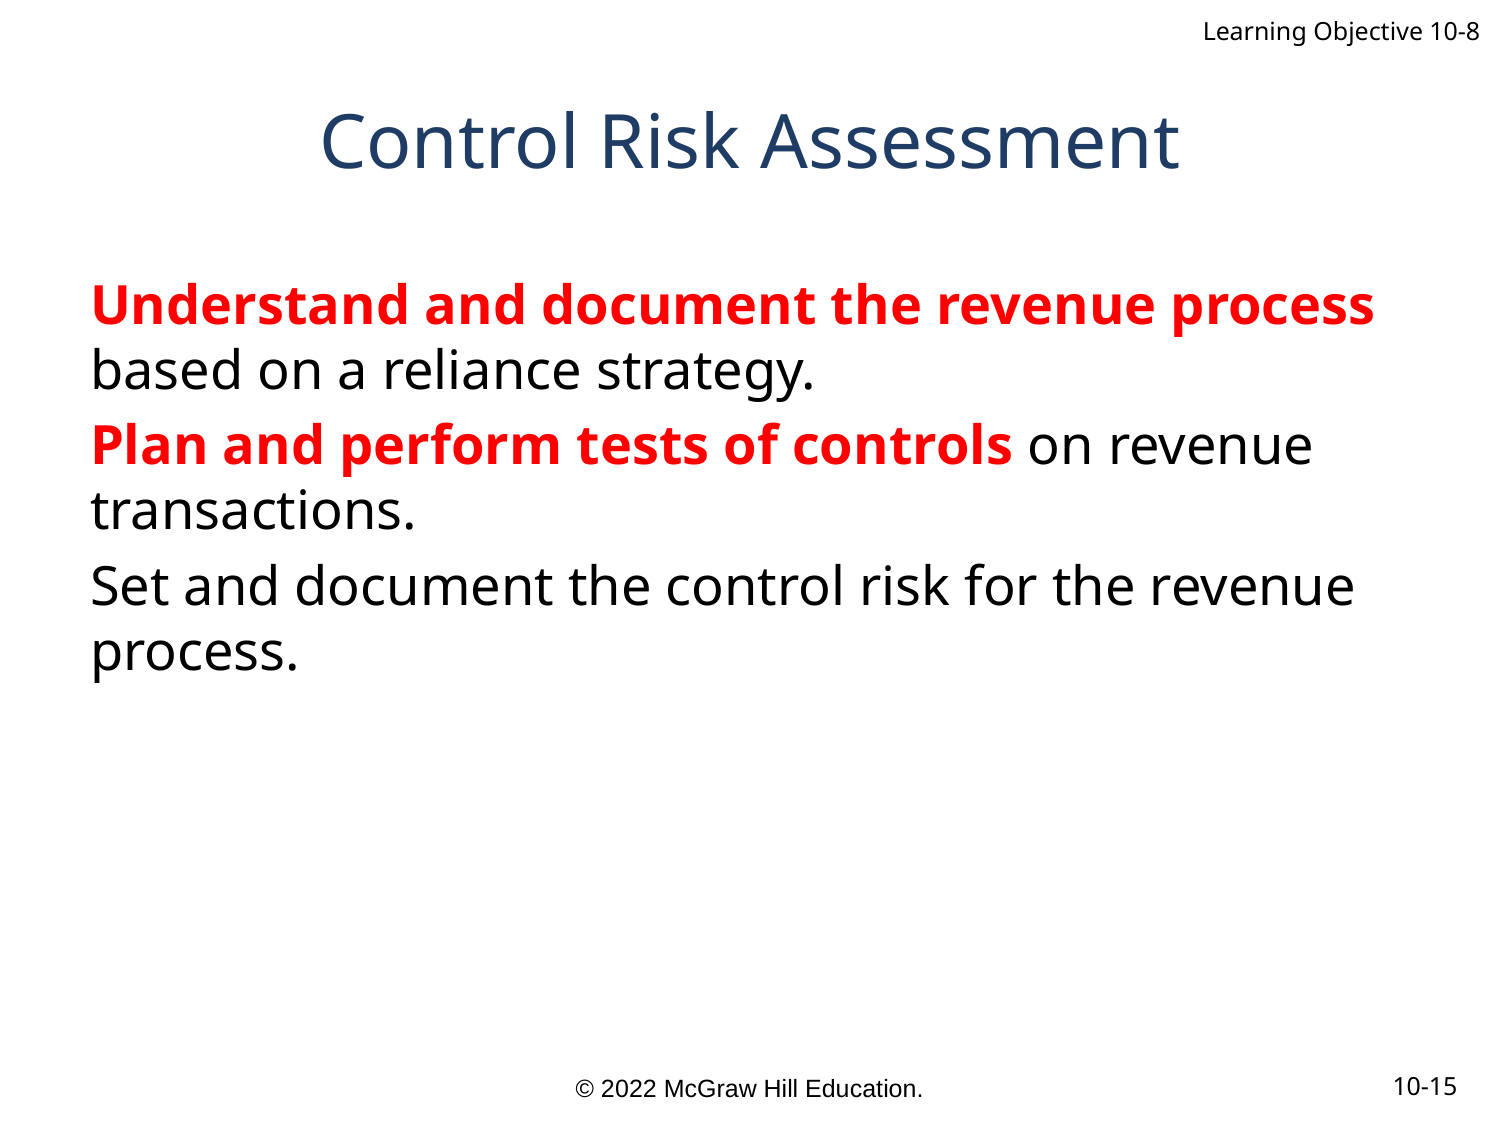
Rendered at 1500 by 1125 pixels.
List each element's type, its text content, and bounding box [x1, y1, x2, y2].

title Control Risk Assessment [75, 45, 1425, 233]
list Understand and document the revenue process based on a reliance strategy. Plan and perform tests of controls on revenue transactions. Set and document the control risk for the revenue process. [75, 262, 1425, 1013]
list Learning Objective 10-8 [908, 1, 1496, 60]
